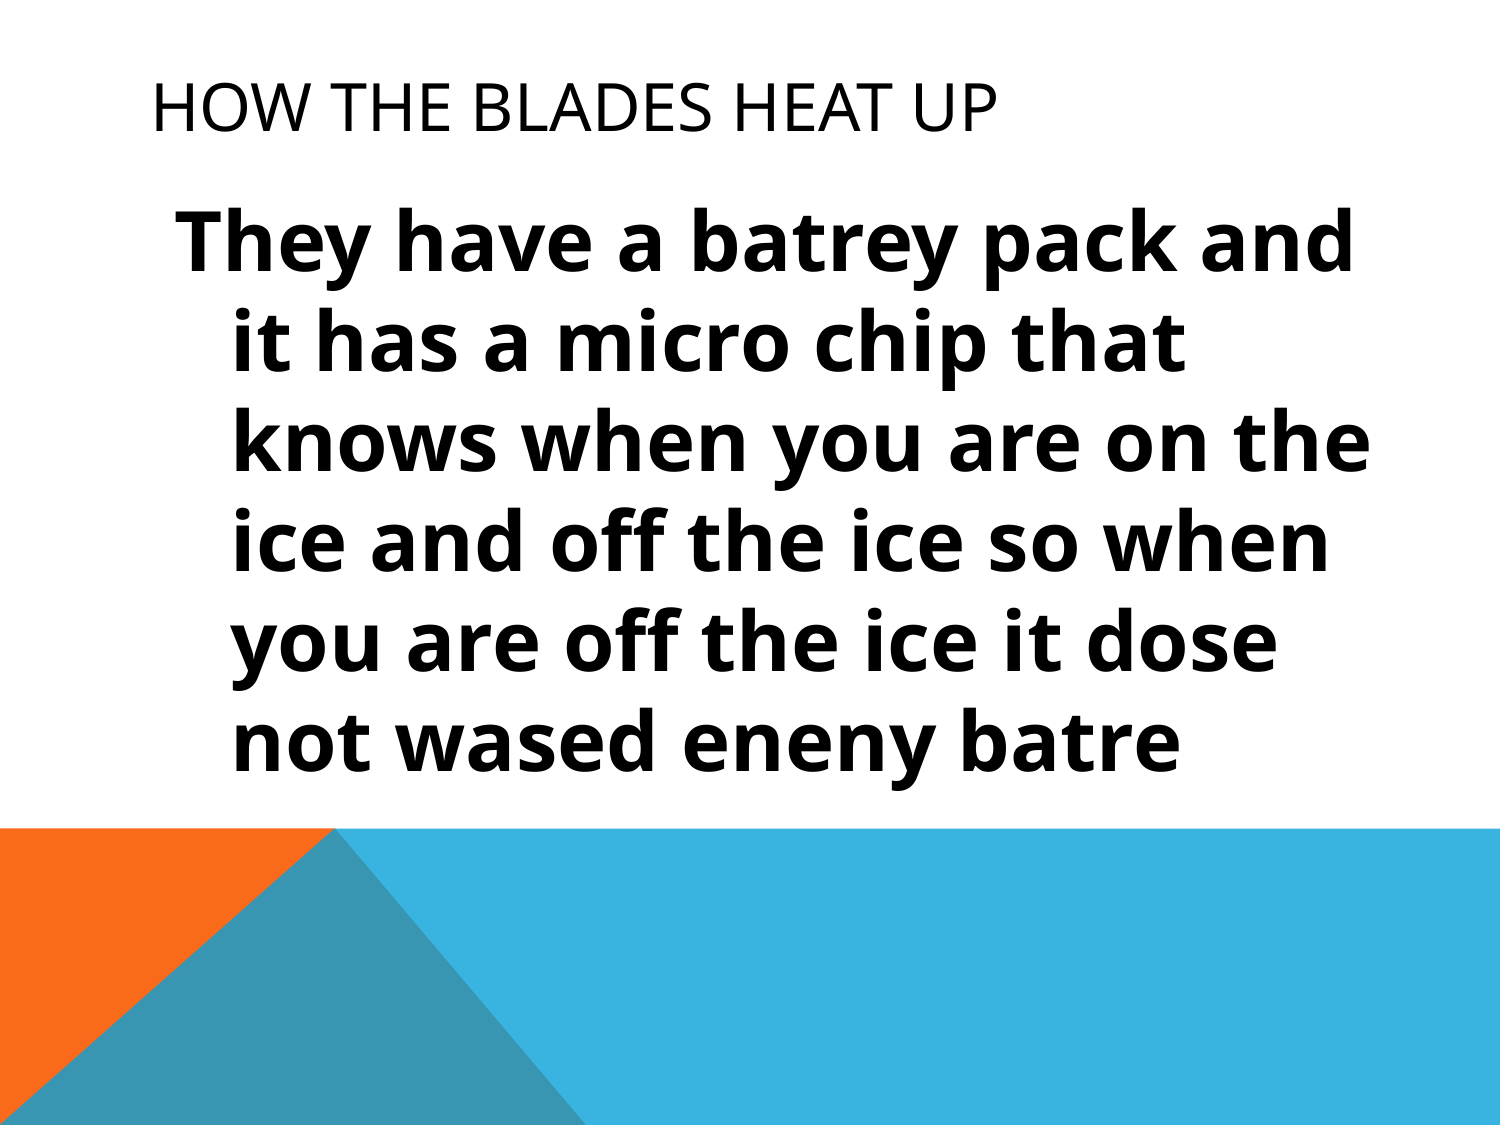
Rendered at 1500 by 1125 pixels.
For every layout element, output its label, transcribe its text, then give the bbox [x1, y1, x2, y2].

title How the blades heat up [135, 60, 1369, 150]
list They have a batrey pack and it has a micro chip that knows when you are on the ice and off the ice so when you are off the ice it dose not wased eneny batre [159, 180, 1394, 768]
